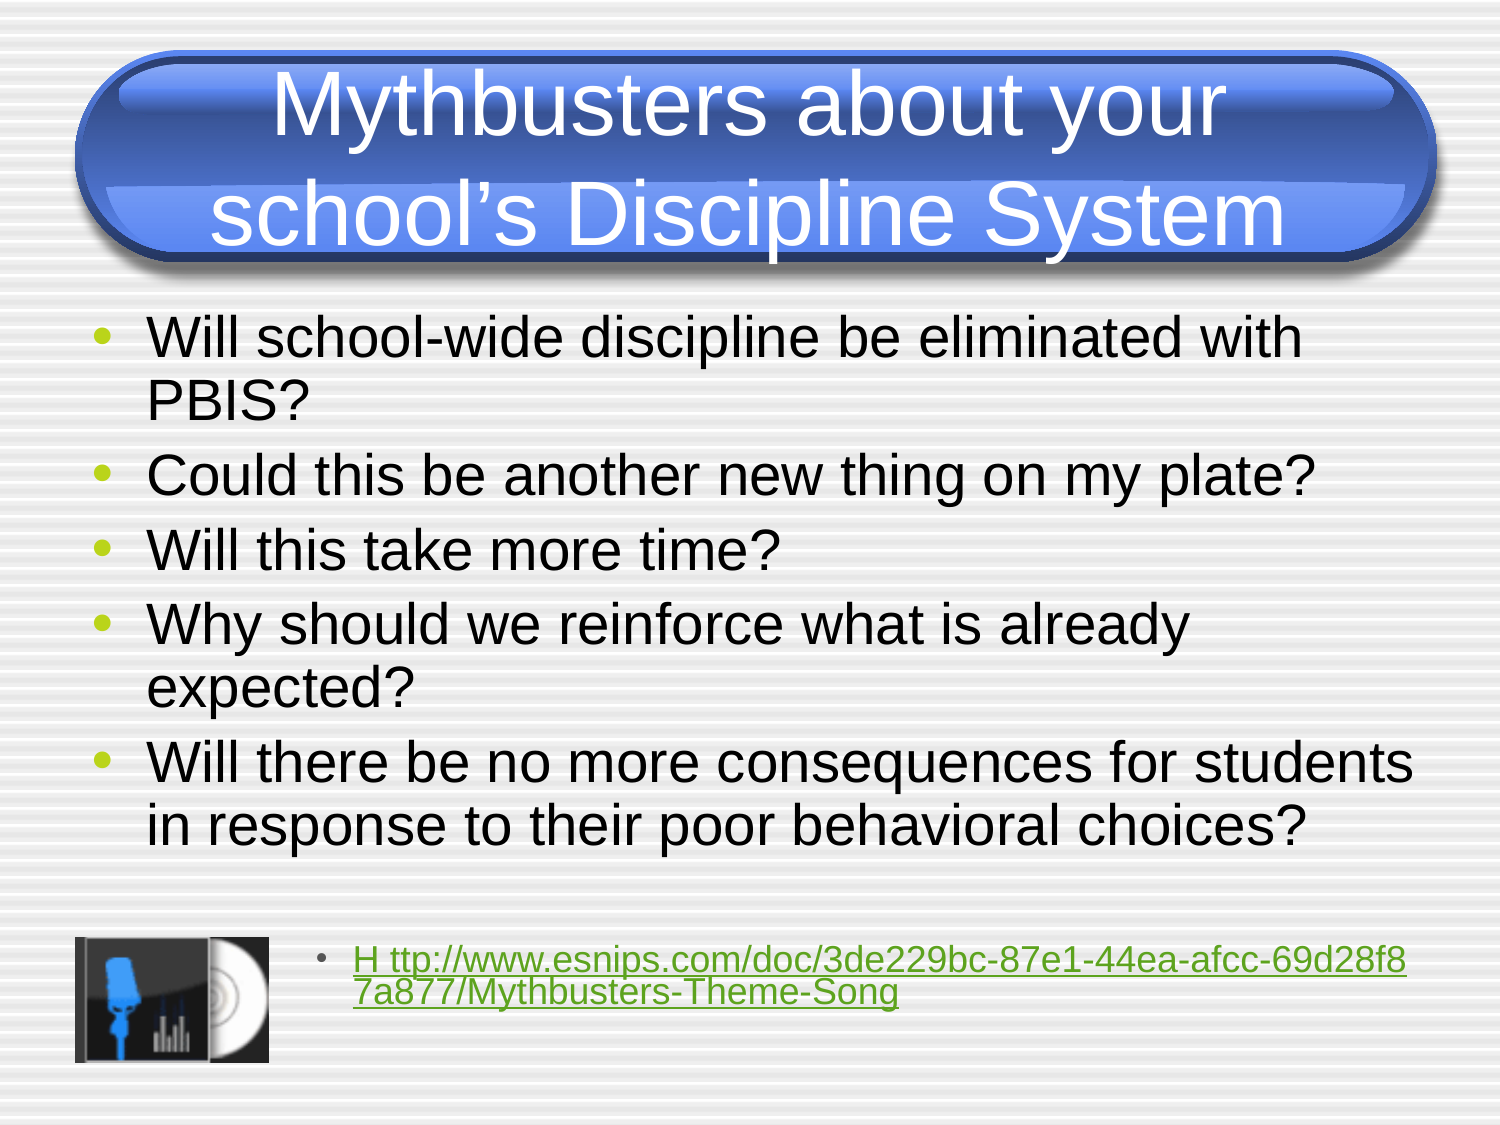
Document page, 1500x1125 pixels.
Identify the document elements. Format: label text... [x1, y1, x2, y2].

list Will school-wide discipline be eliminated with PBIS? Could this be another new thing on my plate? Will this take more time? Why should we reinforce what is already expected? Will there be no more consequences for students in response to their poor behavioral choices? H ttp://www.esnips.com/doc/3de229bc-87e1-44ea-afcc-69d28f87a877/Mythbusters-Theme-Song [74, 299, 1438, 1001]
picture [0, 0, 1500, 1125]
title Mythbusters about your school’s Discipline System [112, 60, 1388, 249]
